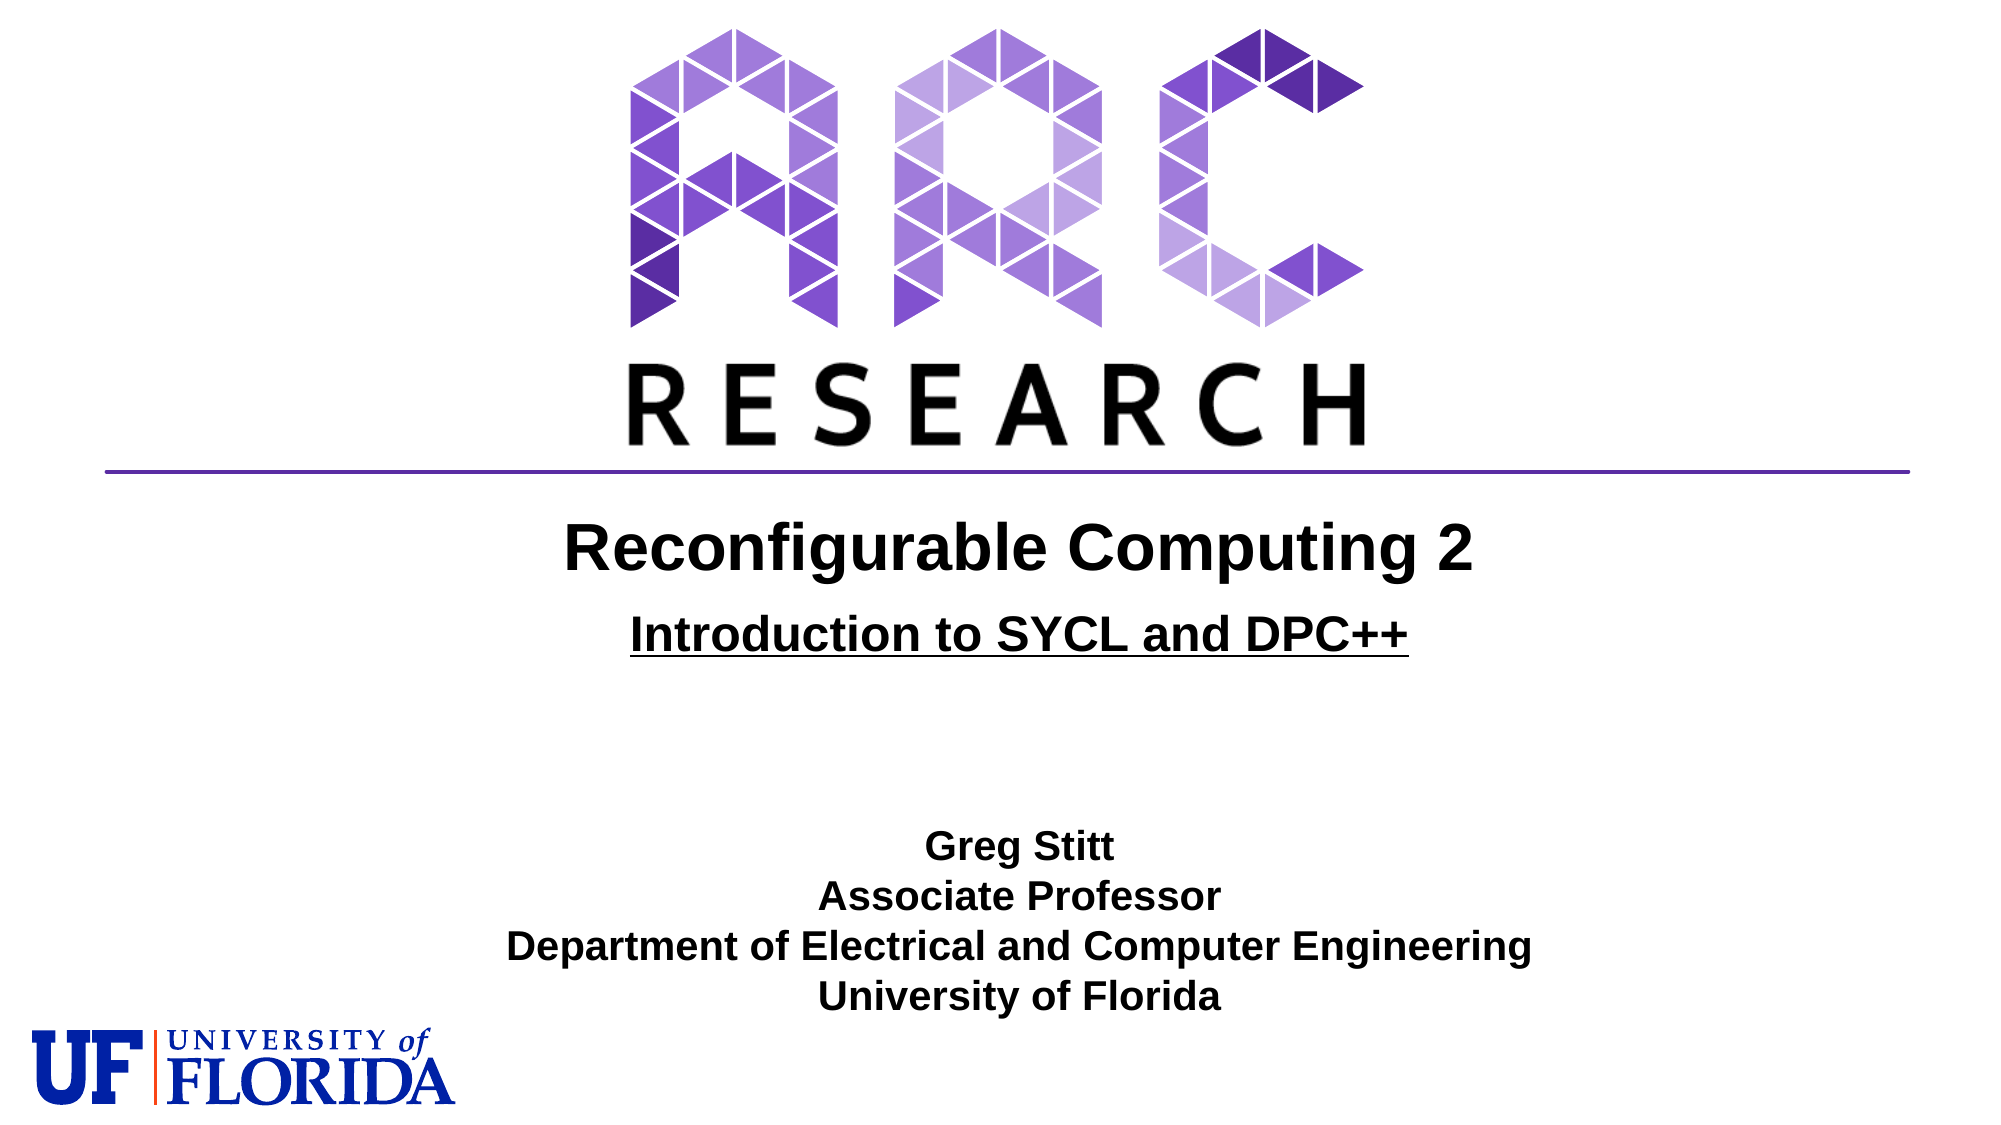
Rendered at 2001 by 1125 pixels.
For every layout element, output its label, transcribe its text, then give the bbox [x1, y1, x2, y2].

text_box Greg Stitt Associate Professor Department of Electrical and Computer Engineering University of Florida [328, 811, 1675, 1112]
picture [30, 1025, 459, 1113]
text_box Reconfigurable Computing 2 Introduction to SYCL and DPC++ [328, 496, 1675, 700]
picture [986, 348, 1379, 463]
picture [615, 348, 984, 463]
